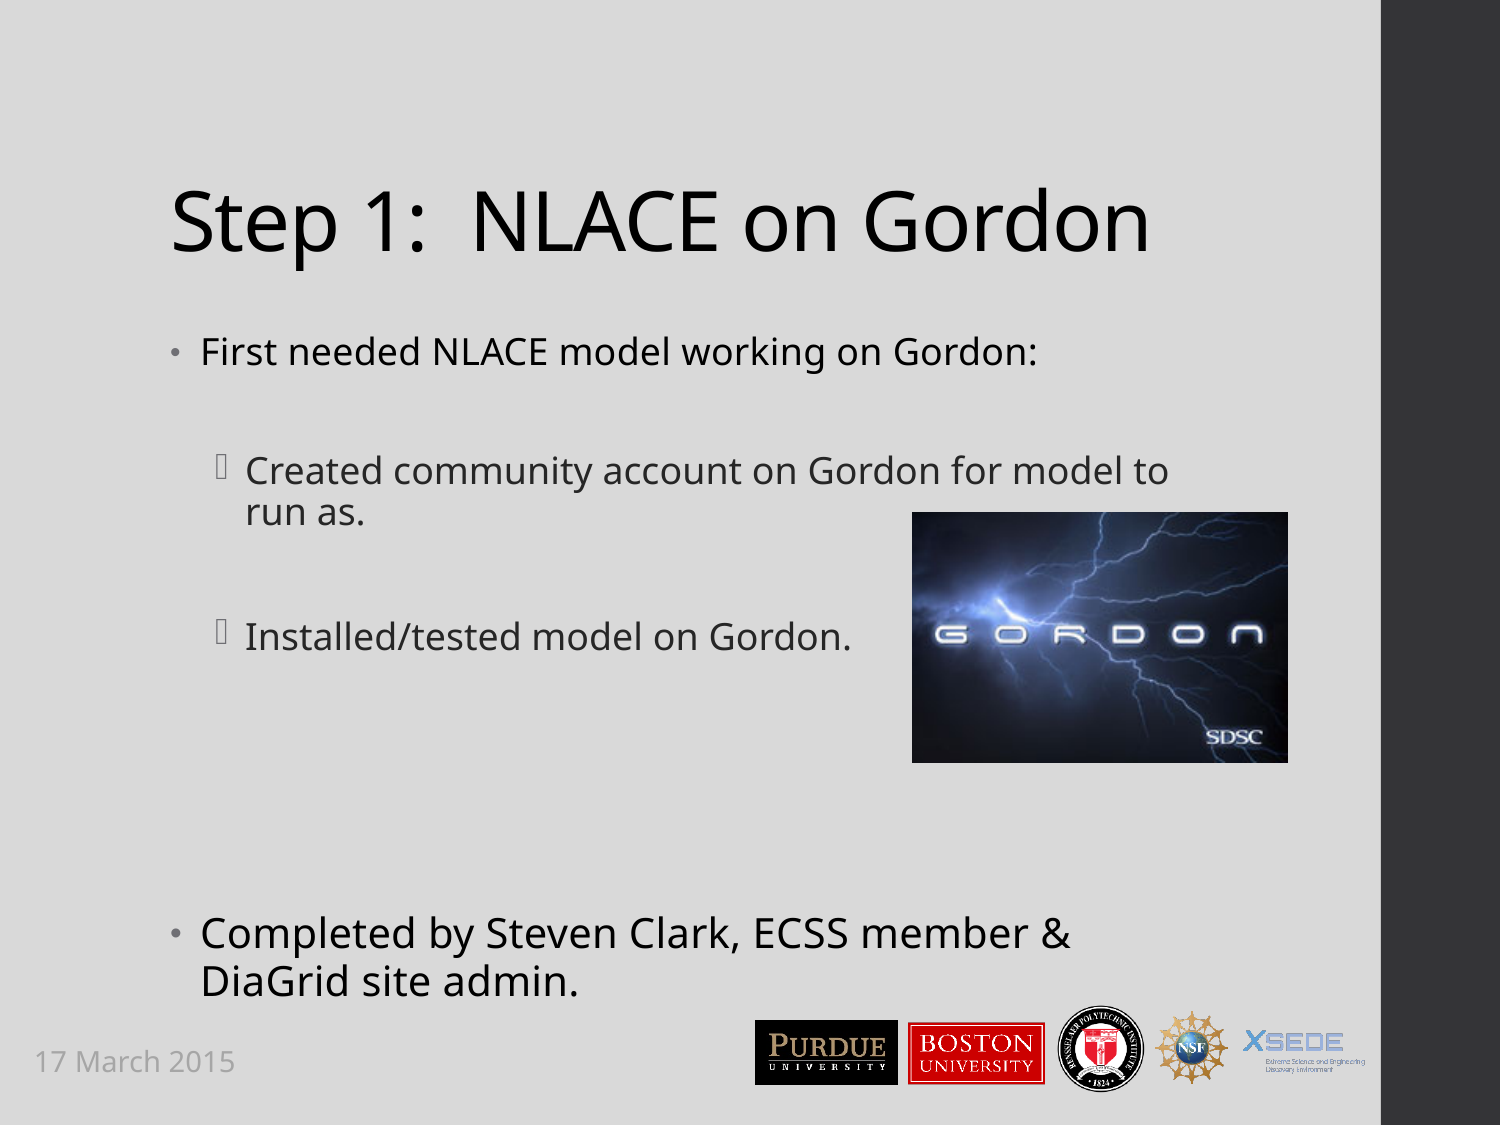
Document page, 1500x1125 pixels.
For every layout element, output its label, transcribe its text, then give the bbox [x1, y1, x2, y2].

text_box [755, 1004, 1371, 1094]
text_box 17 March 2015 [18, 1035, 251, 1086]
list First needed NLACE model working on Gordon: Created community account on Gordon for model to run as. Installed/tested model on Gordon. Completed by Steven Clark, ECSS member & DiaGrid site admin. [155, 324, 1213, 1014]
title Step 1: NLACE on Gordon [155, 60, 1348, 278]
picture [912, 512, 1289, 764]
